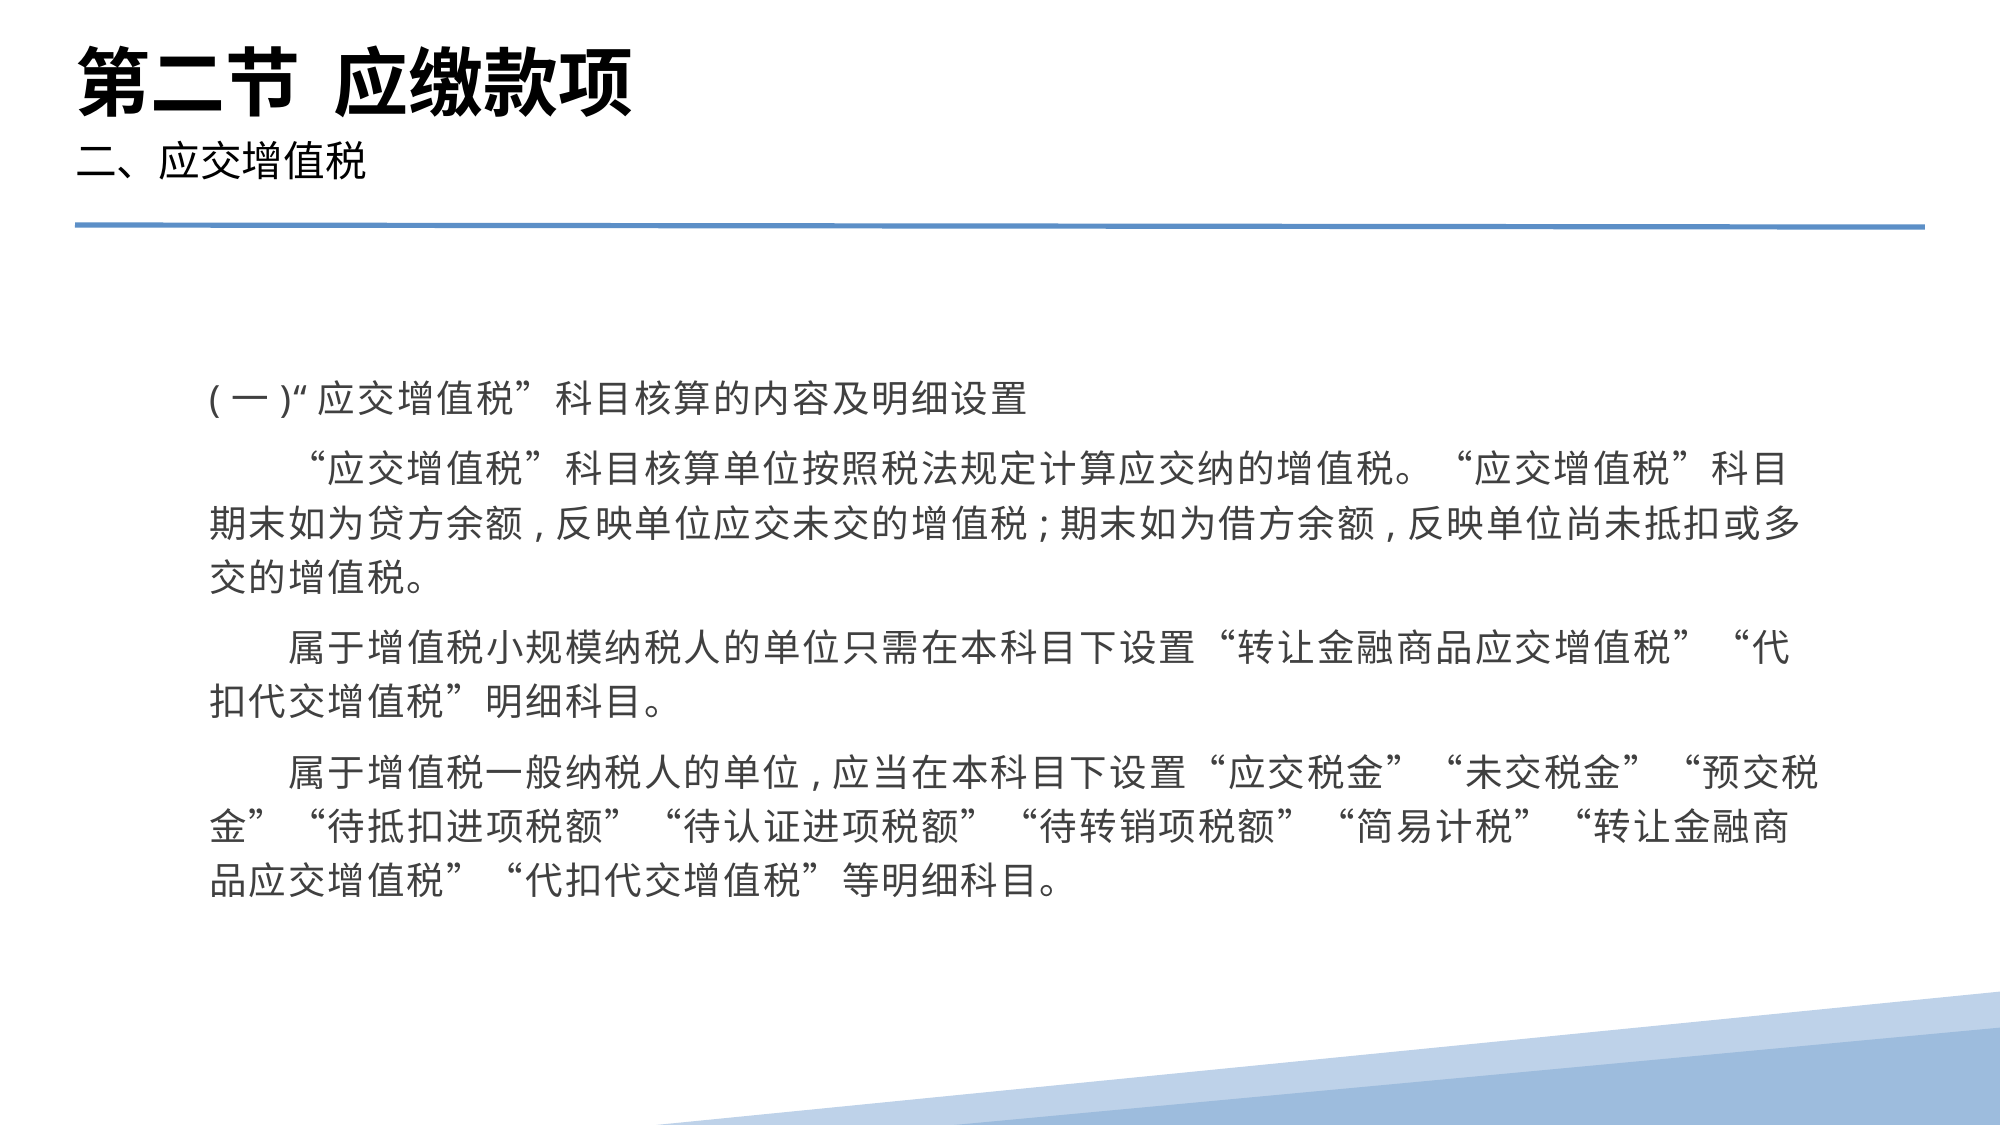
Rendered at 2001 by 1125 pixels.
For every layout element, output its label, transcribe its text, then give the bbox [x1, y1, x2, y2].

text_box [74, 224, 1925, 228]
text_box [656, 991, 2000, 1125]
text_box (一)“应交增值税”科目核算的内容及明细设置 “应交增值税”科目核算单位按照税法规定计算应交纳的增值税。“应交增值税”科目期末如为贷方余额,反映单位应交未交的增值税;期末如为借方余额,反映单位尚未抵扣或多交的增值税。 属于增值税小规模纳税人的单位只需在本科目下设置“转让金融商品应交增值税”“代扣代交增值税”明细科目。 属于增值税一般纳税人的单位,应当在本科目下设置“应交税金”“未交税金”“预交税金”“待抵扣进项税额”“待认证进项税额”“待转销项税额”“简易计税”“转让金融商品应交增值税”“代扣代交增值税”等明细科目。 [198, 257, 1841, 1010]
text_box 第二节 应缴款项 [75, 24, 1925, 124]
text_box 二、应交增值税 [75, 124, 1925, 200]
